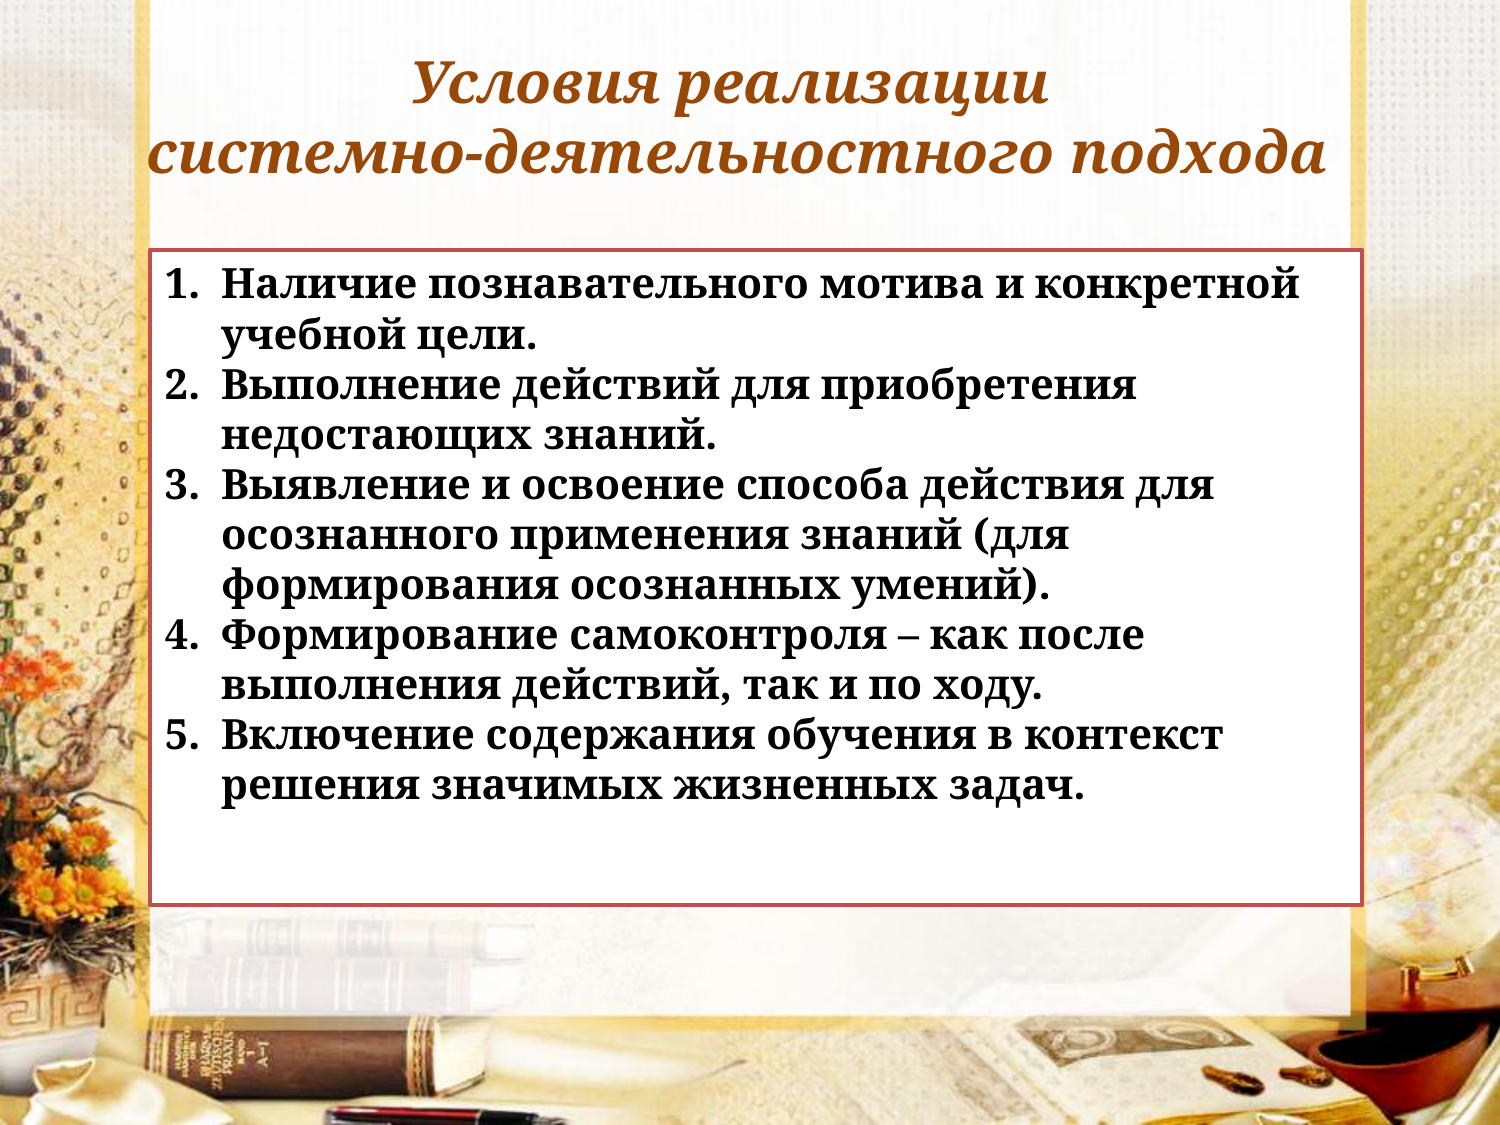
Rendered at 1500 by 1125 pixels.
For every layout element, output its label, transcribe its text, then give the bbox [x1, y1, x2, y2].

text_box Наличие познавательного мотива и конкретной учебной цели. Выполнение действий для приобретения недостающих знаний. Выявление и освоение способа действия для осознанного применения знаний (для формирования осознанных умений). Формирование самоконтроля – как после выполнения действий, так и по ходу. Включение содержания обучения в контекст решения значимых жизненных задач. [148, 248, 1364, 907]
picture [0, 0, 1500, 1125]
text_box Условия реализации системно-деятельностного подхода [50, 37, 1425, 193]
